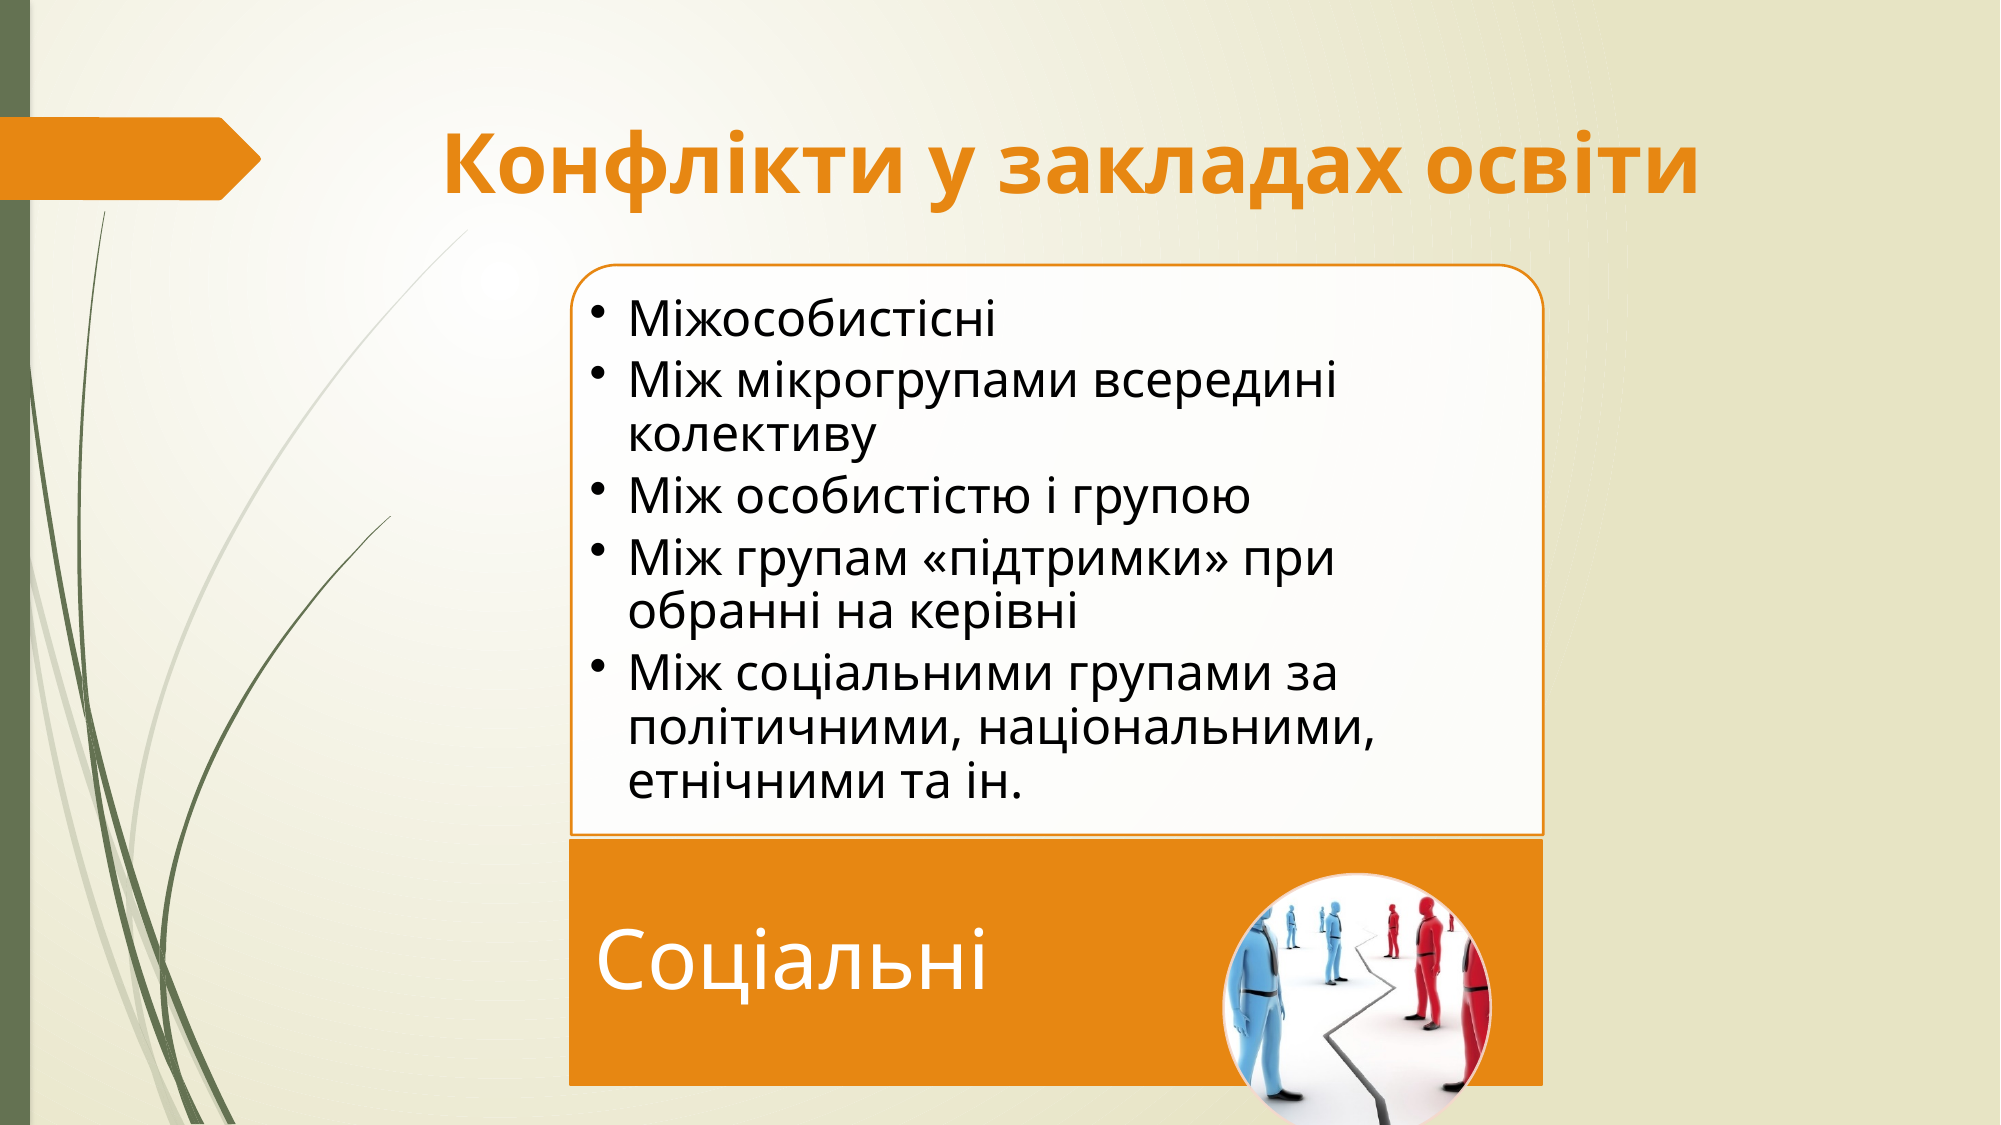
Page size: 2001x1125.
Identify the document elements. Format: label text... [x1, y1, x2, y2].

title Конфлікти у закладах освіти [425, 102, 1888, 265]
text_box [548, 264, 1544, 1125]
